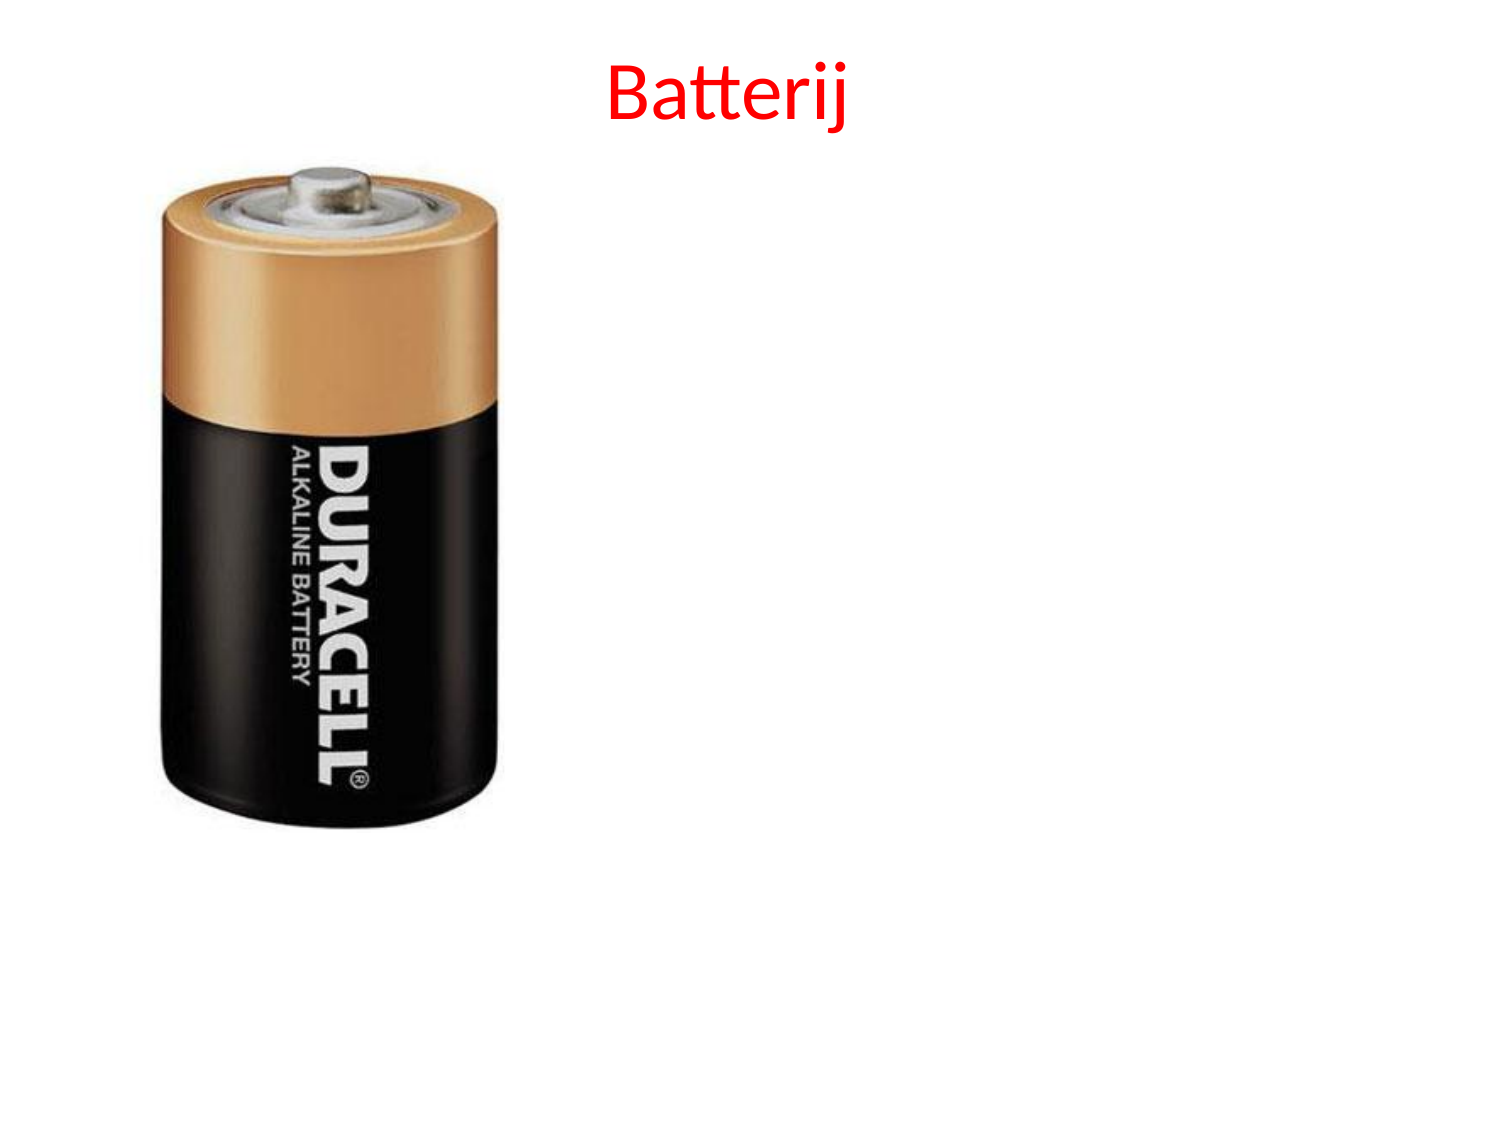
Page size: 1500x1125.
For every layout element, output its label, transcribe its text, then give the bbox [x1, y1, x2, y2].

picture [116, 123, 505, 833]
text_box Batterij [590, 28, 1306, 144]
